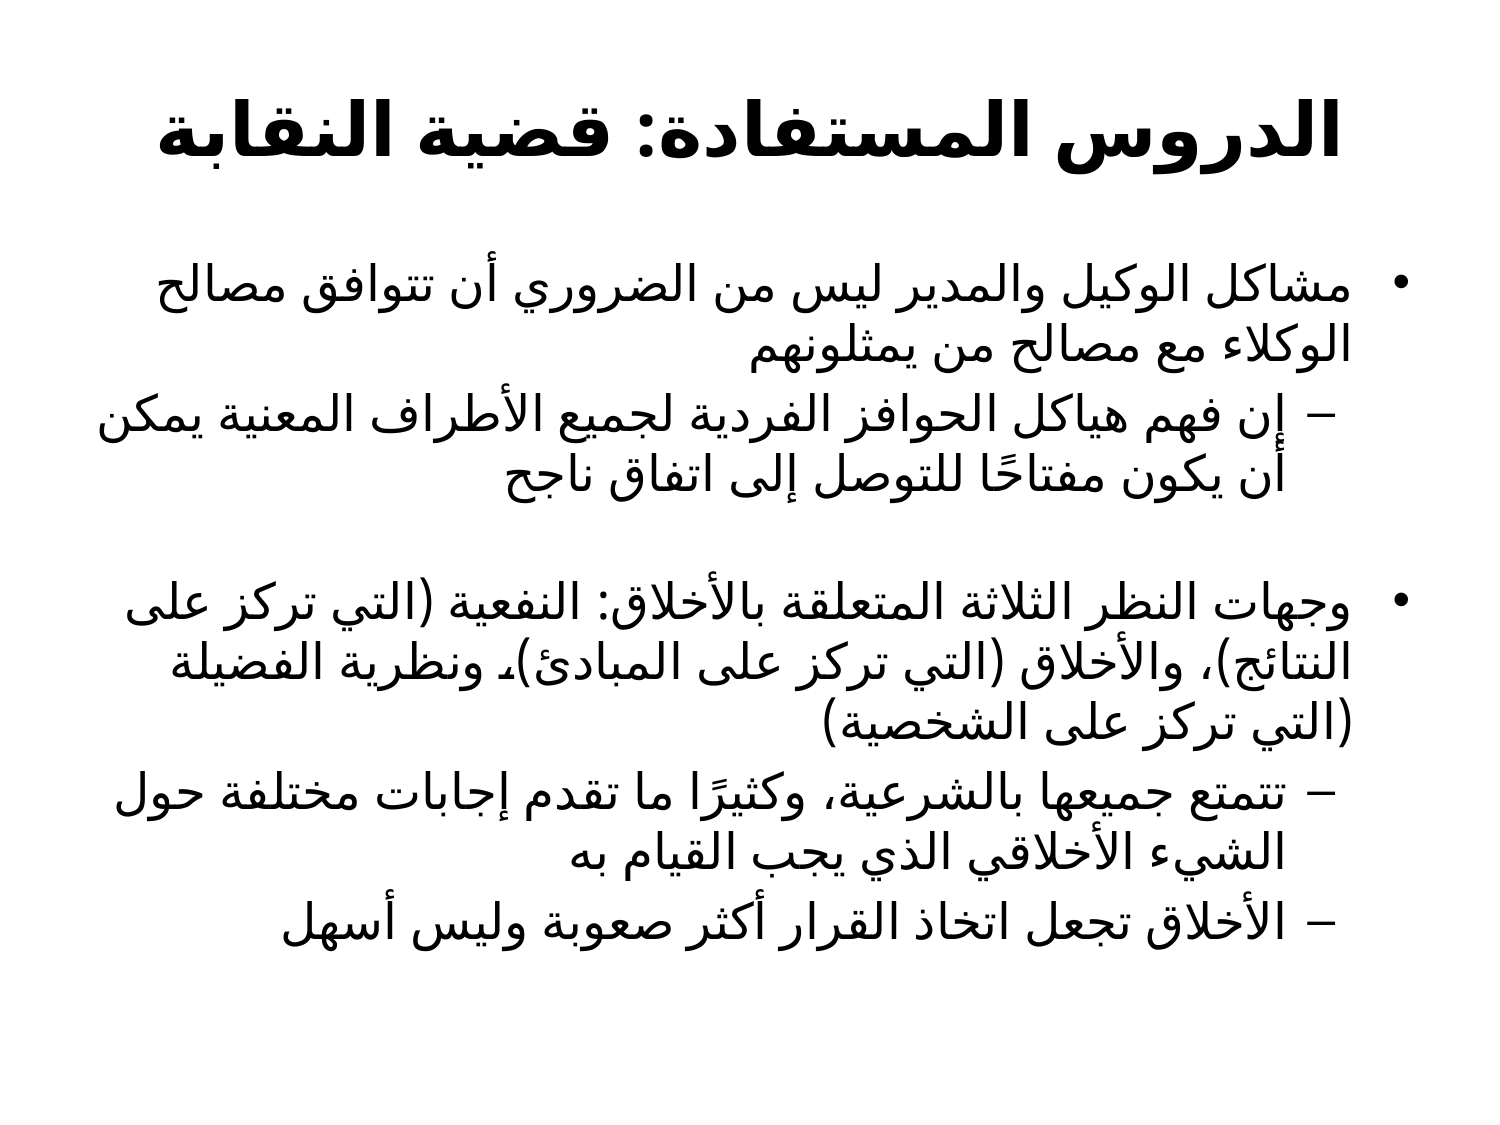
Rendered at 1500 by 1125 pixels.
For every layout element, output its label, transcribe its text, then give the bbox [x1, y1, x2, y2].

list مشاكل الوكيل والمدير ليس من الضروري أن تتوافق مصالح الوكلاء مع مصالح من يمثلونهم إن فهم هياكل الحوافز الفردية لجميع الأطراف المعنية يمكن أن يكون مفتاحًا للتوصل إلى اتفاق ناجح وجهات النظر الثلاثة المتعلقة بالأخلاق: النفعية (التي تركز على النتائج)، والأخلاق (التي تركز على المبادئ)، ونظرية الفضيلة (التي تركز على الشخصية) تتمتع جميعها بالشرعية، وكثيرًا ما تقدم إجابات مختلفة حول الشيء الأخلاقي الذي يجب القيام به الأخلاق تجعل اتخاذ القرار أكثر صعوبة وليس أسهل [75, 243, 1425, 1094]
title الدروس المستفادة: قضية النقابة [75, 32, 1425, 220]
